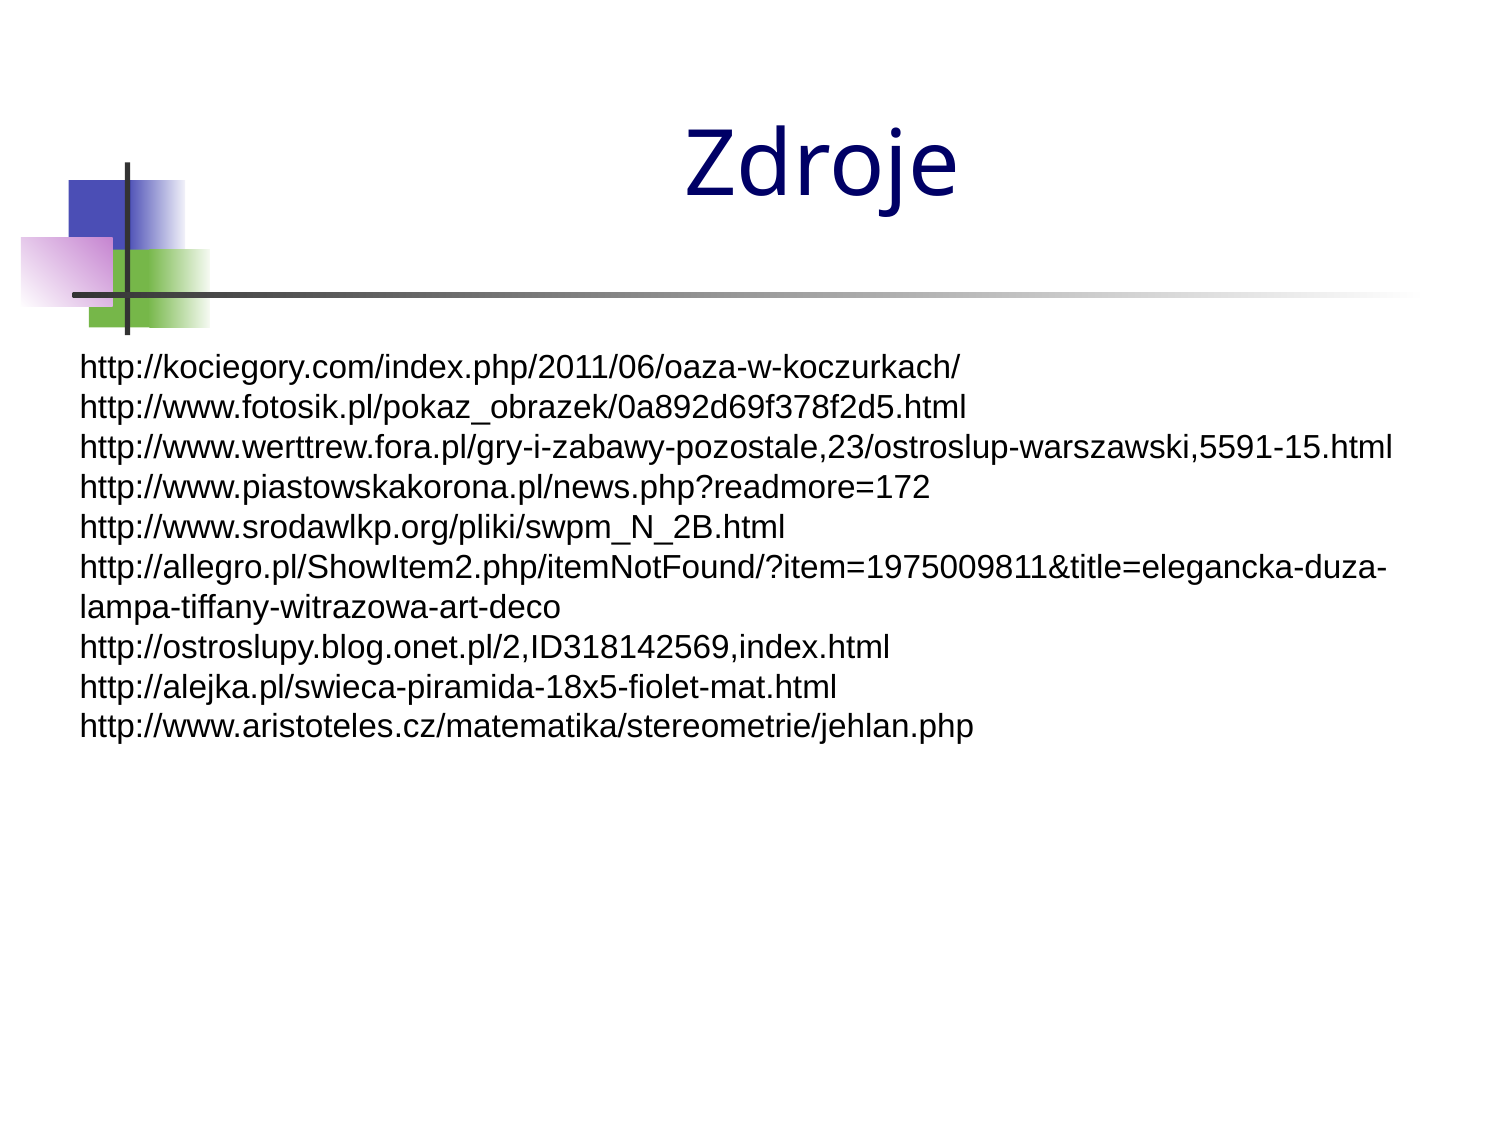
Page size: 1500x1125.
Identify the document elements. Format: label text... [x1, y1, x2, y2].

text_box http://kociegory.com/index.php/2011/06/oaza-w-koczurkach/ http://www.fotosik.pl/pokaz_obrazek/0a892d69f378f2d5.html http://www.werttrew.fora.pl/gry-i-zabawy-pozostale,23/ostroslup-warszawski,5591-15.html http://www.piastowskakorona.pl/news.php?readmore=172 http://www.srodawlkp.org/pliki/swpm_N_2B.html http://allegro.pl/ShowItem2.php/itemNotFound/?item=1975009811&title=elegancka-duza-lampa-tiffany-witrazowa-art-deco http://ostroslupy.blog.onet.pl/2,ID318142569,index.html http://alejka.pl/swieca-piramida-18x5-fiolet-mat.html http://www.aristoteles.cz/matematika/stereometrie/jehlan.php [64, 338, 1500, 752]
text_box Zdroje [144, 38, 1500, 279]
